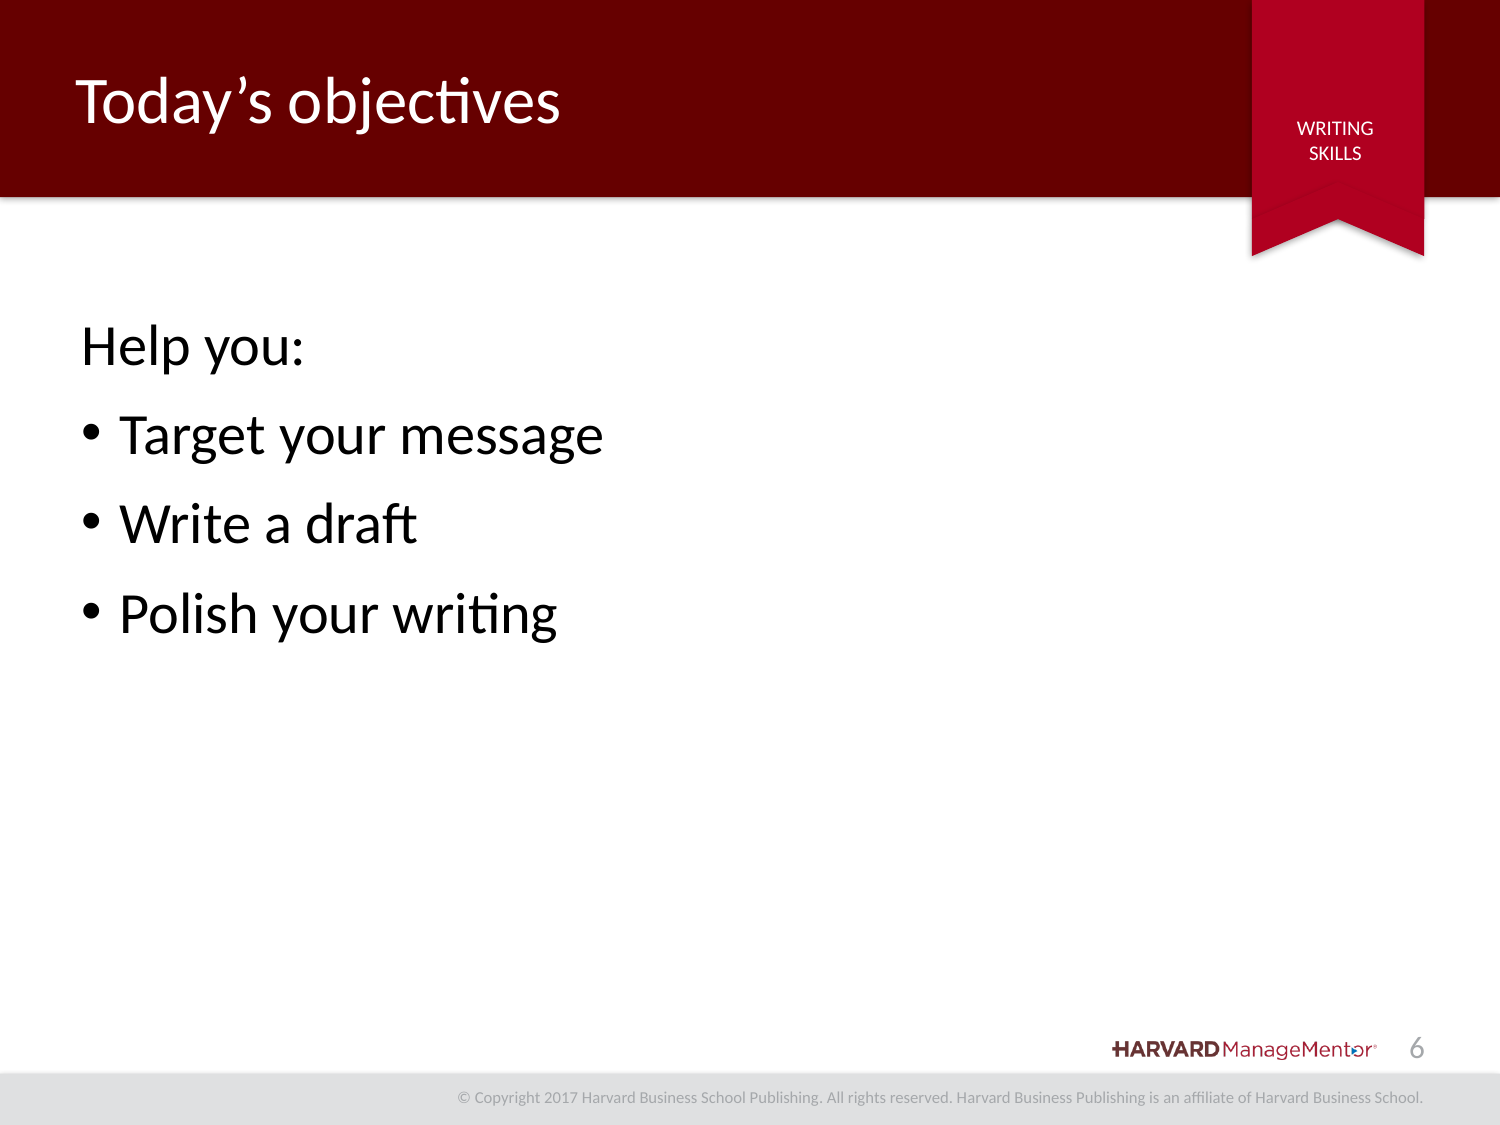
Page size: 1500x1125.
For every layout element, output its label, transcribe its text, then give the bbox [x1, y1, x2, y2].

title Today’s objectives [75, 29, 1216, 171]
picture [1100, 1034, 1380, 1067]
list Help you: Target your message Write a draft Polish your writing [72, 299, 1424, 802]
